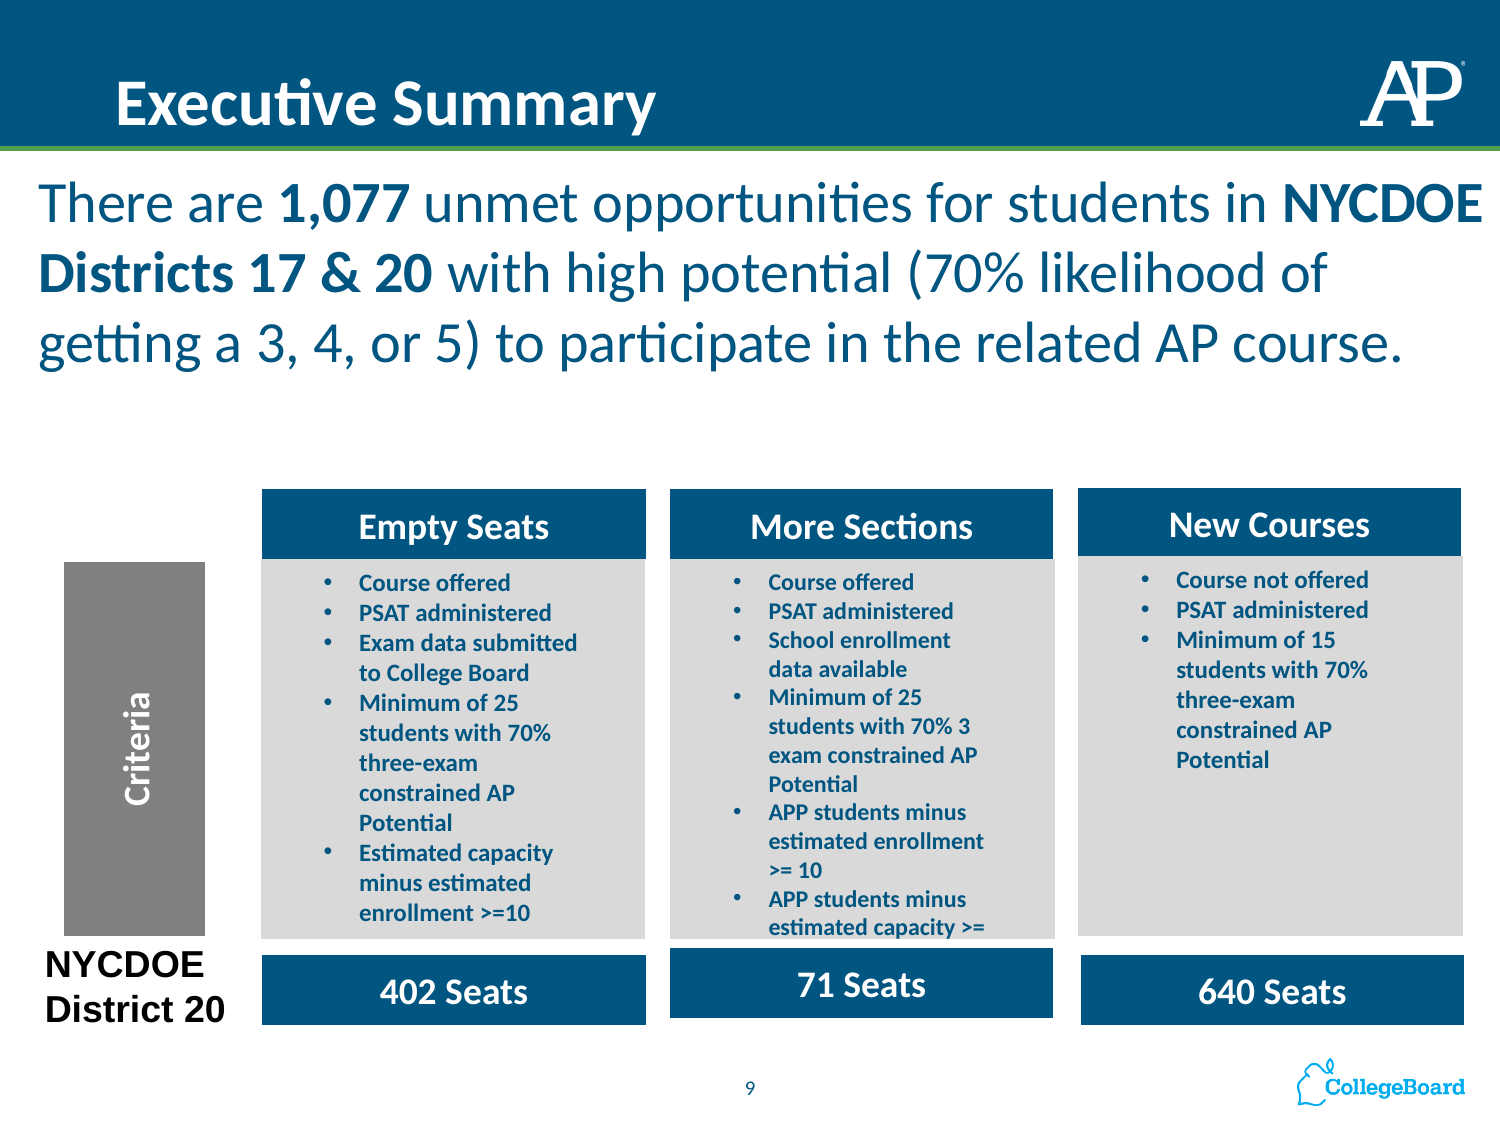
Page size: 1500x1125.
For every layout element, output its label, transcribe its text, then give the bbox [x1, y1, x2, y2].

list There are 1,077 unmet opportunities for students in NYCDOE Districts 17 & 20 with high potential (70% likelihood of getting a 3, 4, or 5) to participate in the related AP course. [22, 156, 1500, 1038]
title Executive Summary [100, 37, 1439, 146]
picture [1300, 1058, 1465, 1106]
slide_number 9 [711, 1060, 789, 1100]
text_box Course offered PSAT administered Exam data submitted to College Board Minimum of 25 students with 70% three-exam constrained AP Potential Estimated capacity minus estimated enrollment >=10 [259, 557, 647, 941]
text_box 71 Seats [668, 946, 1055, 1020]
text_box 402 Seats [273, 953, 648, 1027]
text_box 640 Seats [1079, 953, 1466, 1027]
text_box More Sections [668, 487, 1055, 557]
picture [1297, 1058, 1328, 1081]
text_box Empty Seats [260, 487, 648, 561]
text_box Course offered PSAT administered School enrollment data available Minimum of 25 students with 70% 3 exam constrained AP Potential APP students minus estimated enrollment >= 10 APP students minus estimated capacity >= 10 [668, 557, 1057, 941]
text_box NYCDOE District 20 [30, 932, 273, 1038]
text_box Course not offered PSAT administered Minimum of 15 students with 70% three-exam constrained AP Potential [1076, 554, 1465, 938]
text_box Criteria [62, 560, 207, 932]
text_box New Courses [1076, 485, 1463, 554]
